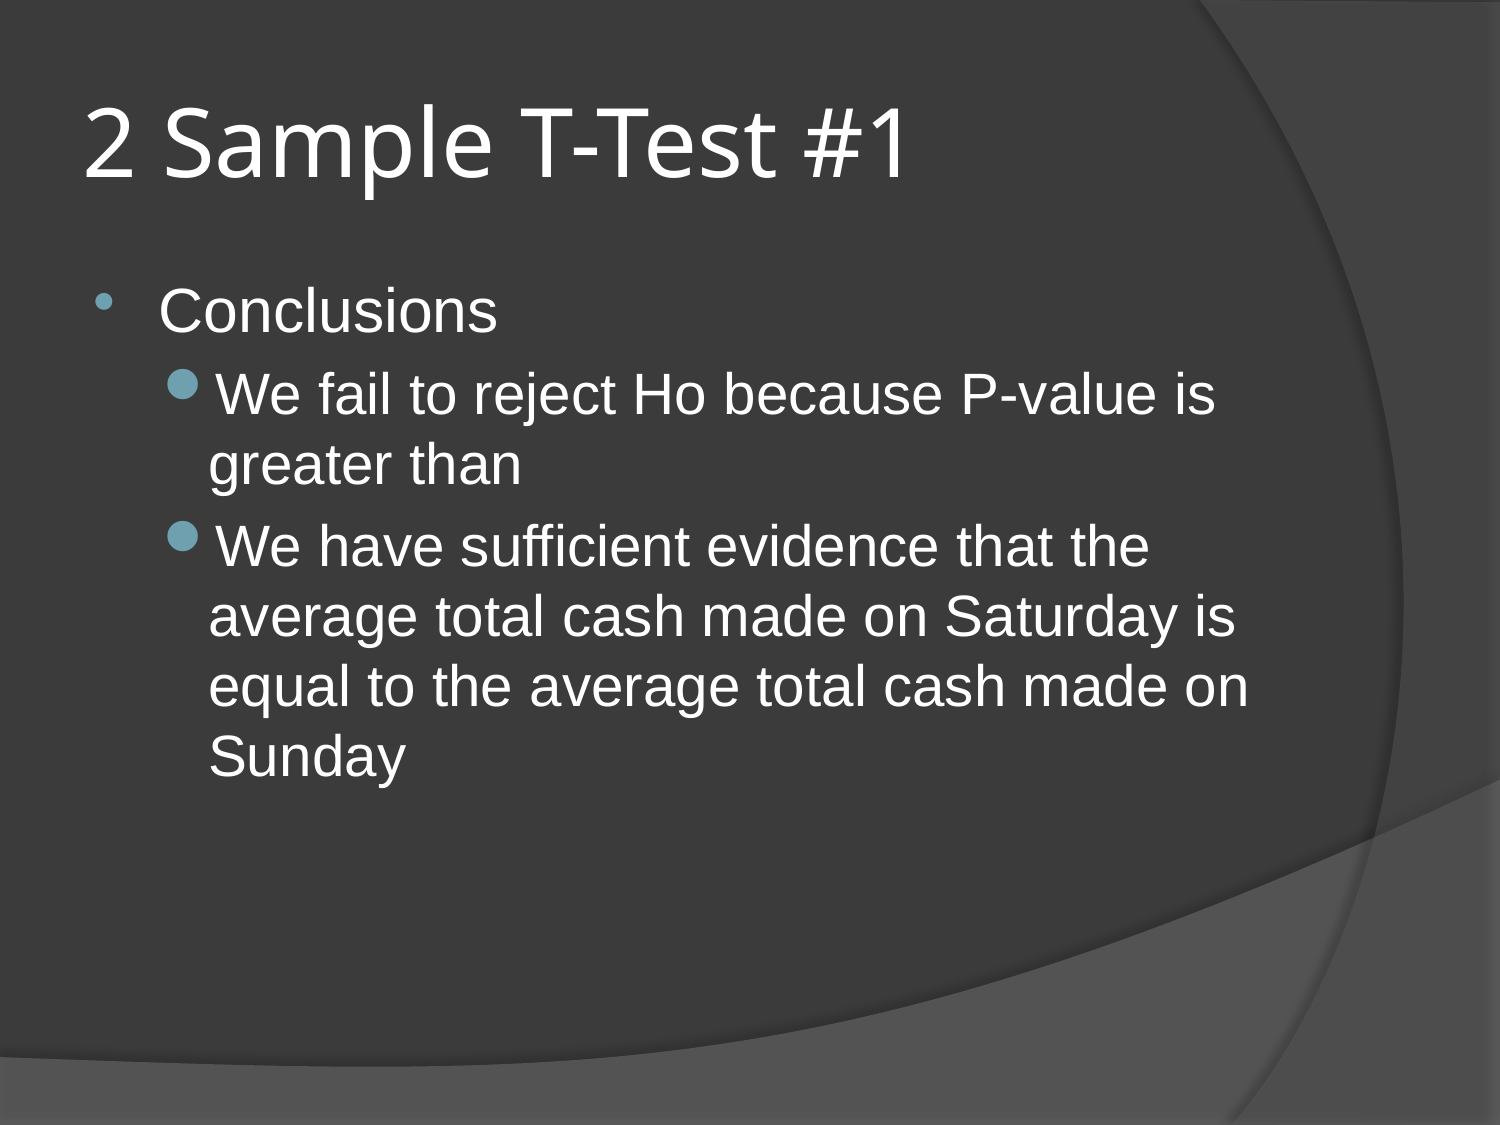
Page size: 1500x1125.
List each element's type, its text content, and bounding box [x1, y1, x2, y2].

list Conclusions We fail to reject Ho because P-value is greater than We have sufficient evidence that the average total cash made on Saturday is equal to the average total cash made on Sunday [75, 262, 1300, 1005]
title 2 Sample T-Test #1 [75, 45, 1300, 233]
